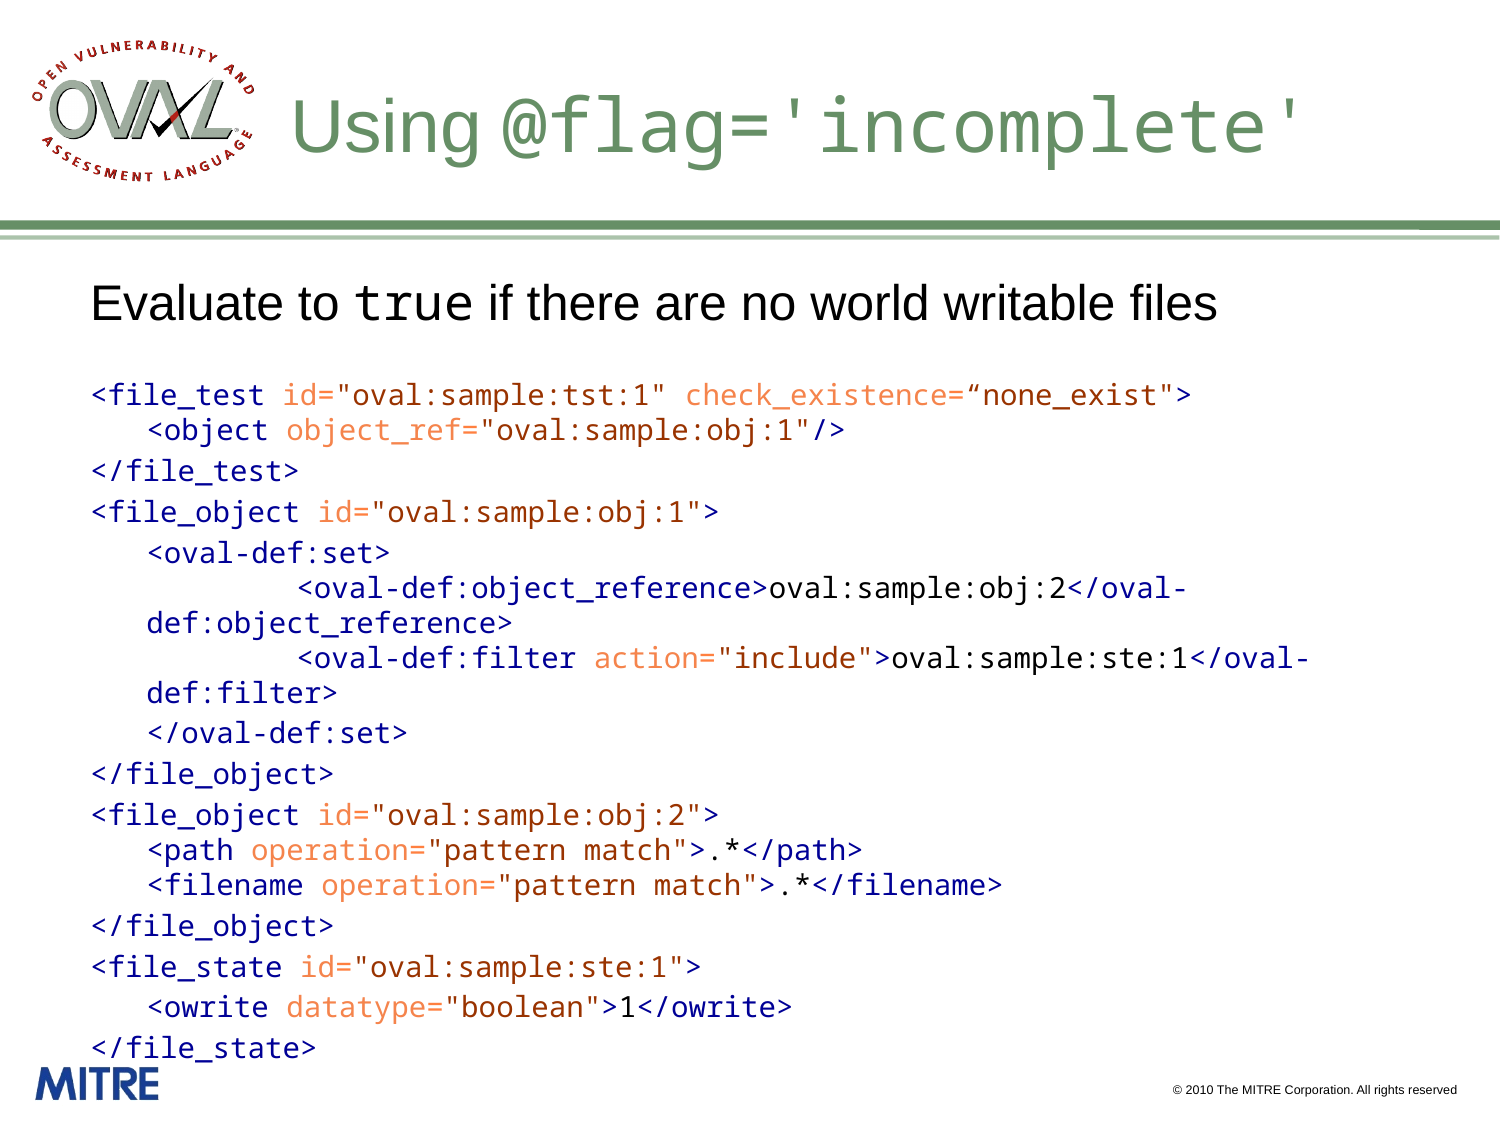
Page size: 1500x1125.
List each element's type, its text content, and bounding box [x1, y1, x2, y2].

picture [0, 0, 313, 238]
picture [30, 1064, 163, 1106]
list Evaluate to true if there are no world writable files <file_test id="oval:sample:tst:1" check_existence=“none_exist"> <object object_ref="oval:sample:obj:1"/> </file_test> <file_object id="oval:sample:obj:1"> <oval-def:set> <oval-def:object_reference>oval:sample:obj:2</oval-def:object_reference> <oval-def:filter action="include">oval:sample:ste:1</oval-def:filter> </oval-def:set> </file_object> <file_object id="oval:sample:obj:2"> <path operation="pattern match">.*</path> <filename operation="pattern match">.*</filename> </file_object> <file_state id="oval:sample:ste:1"> <owrite datatype="boolean">1</owrite> </file_state> [74, 262, 1426, 351]
text_box [74, 375, 1425, 1013]
title Using @flag='incomplete' [274, 44, 1463, 201]
